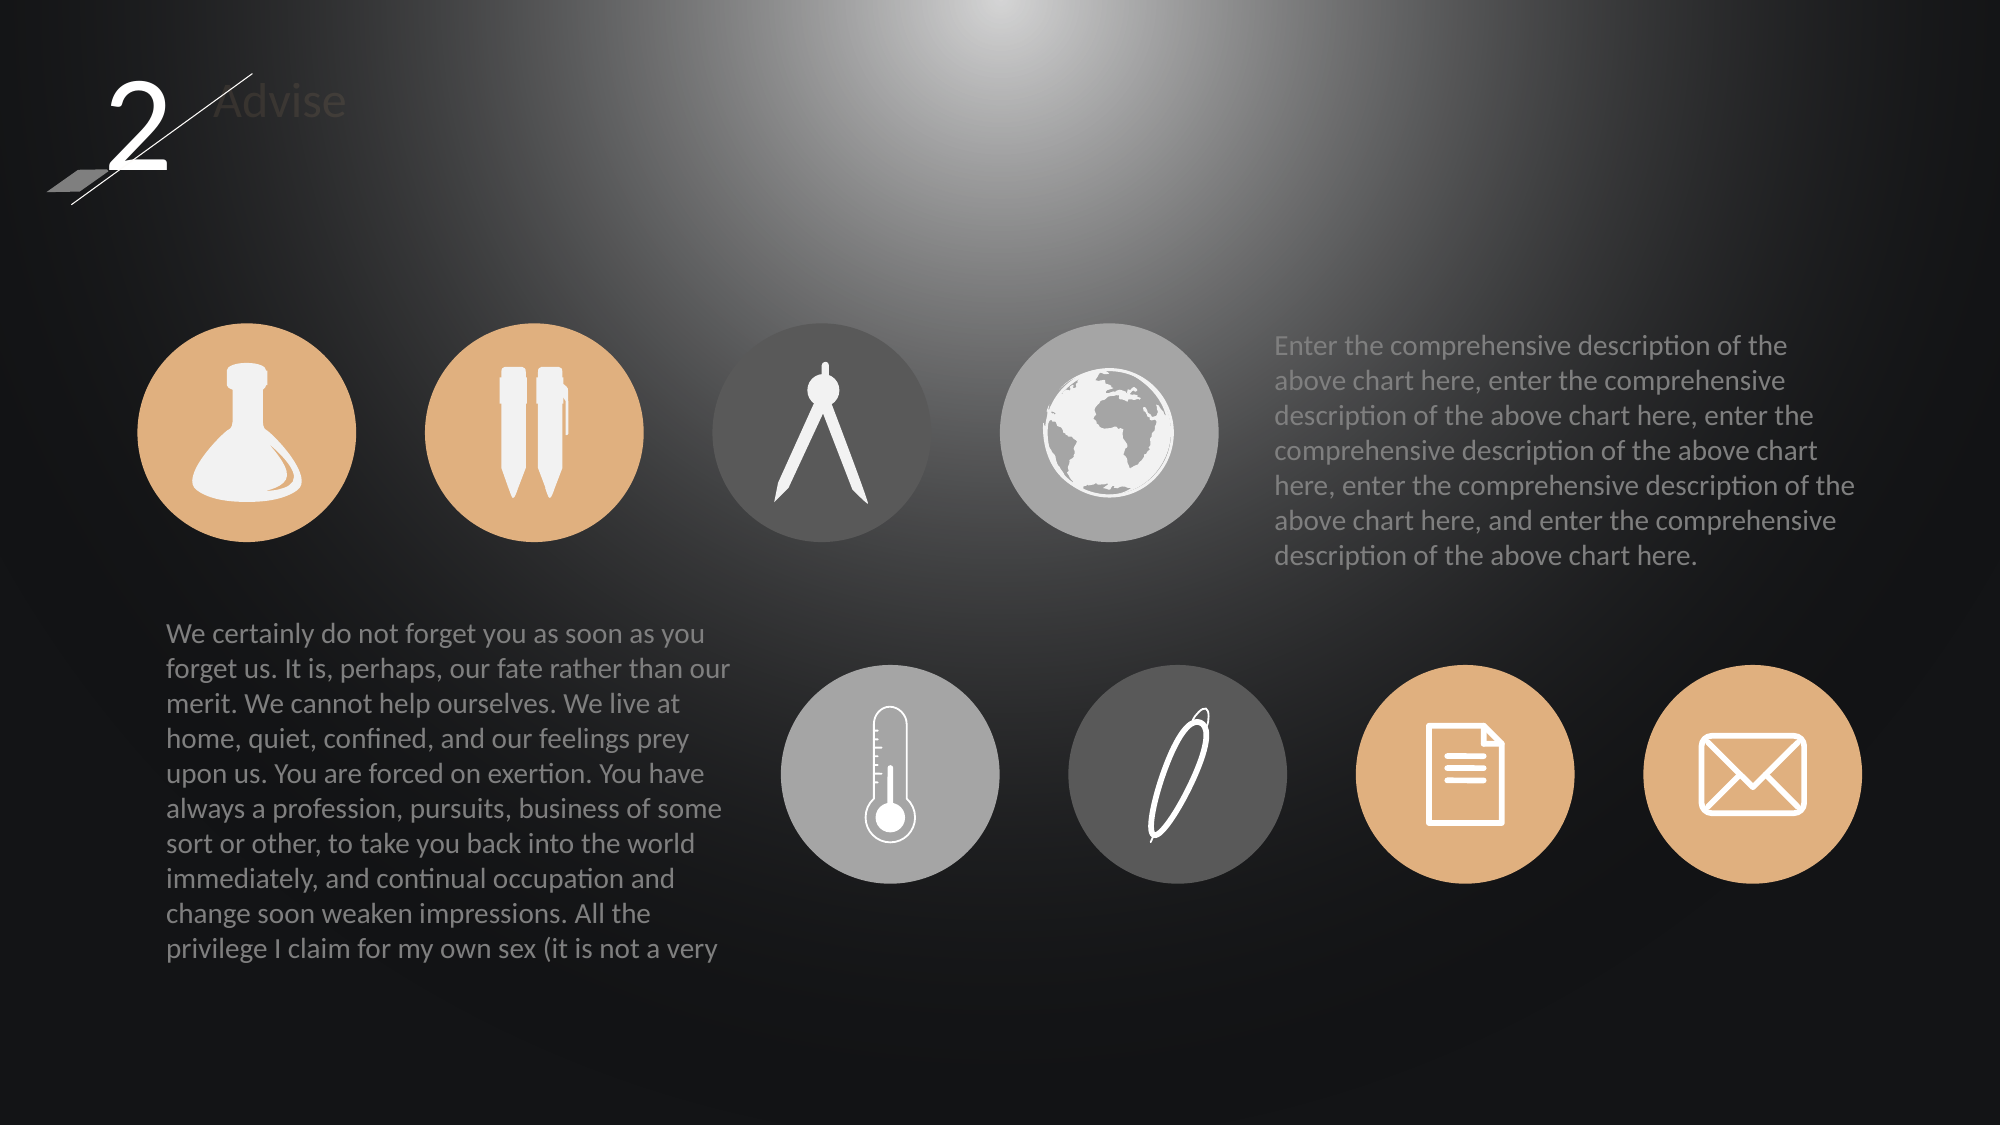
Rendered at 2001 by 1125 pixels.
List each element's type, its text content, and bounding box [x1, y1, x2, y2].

text_box [711, 322, 933, 544]
text_box [423, 322, 645, 544]
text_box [1145, 706, 1210, 843]
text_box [1428, 725, 1502, 824]
text_box Advise [222, 60, 1455, 136]
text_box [865, 706, 916, 843]
text_box [136, 322, 358, 544]
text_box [1701, 735, 1805, 814]
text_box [774, 361, 870, 504]
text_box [88, 25, 222, 239]
text_box [192, 362, 302, 502]
text_box Enter the comprehensive description of the above chart here, enter the comprehensive description of the above chart here, enter the comprehensive description of the above chart here, enter the comprehensive description of the above chart here, and enter the comprehensive description of the above chart here. [1259, 318, 1871, 579]
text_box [1036, 368, 1182, 498]
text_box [780, 664, 1863, 884]
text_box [499, 365, 569, 501]
text_box [998, 322, 1220, 544]
text_box We certainly do not forget you as soon as you forget us. It is, perhaps, our fate rather than our merit. We cannot help ourselves. We live at home, quiet, confined, and our feelings prey upon us. You are forced on exertion. You have always a profession, pursuits, business of some sort or other, to take you back into the world immediately, and continual occupation and change soon weaken impressions. All the privilege I claim for my own sex (it is not a very [151, 606, 763, 972]
